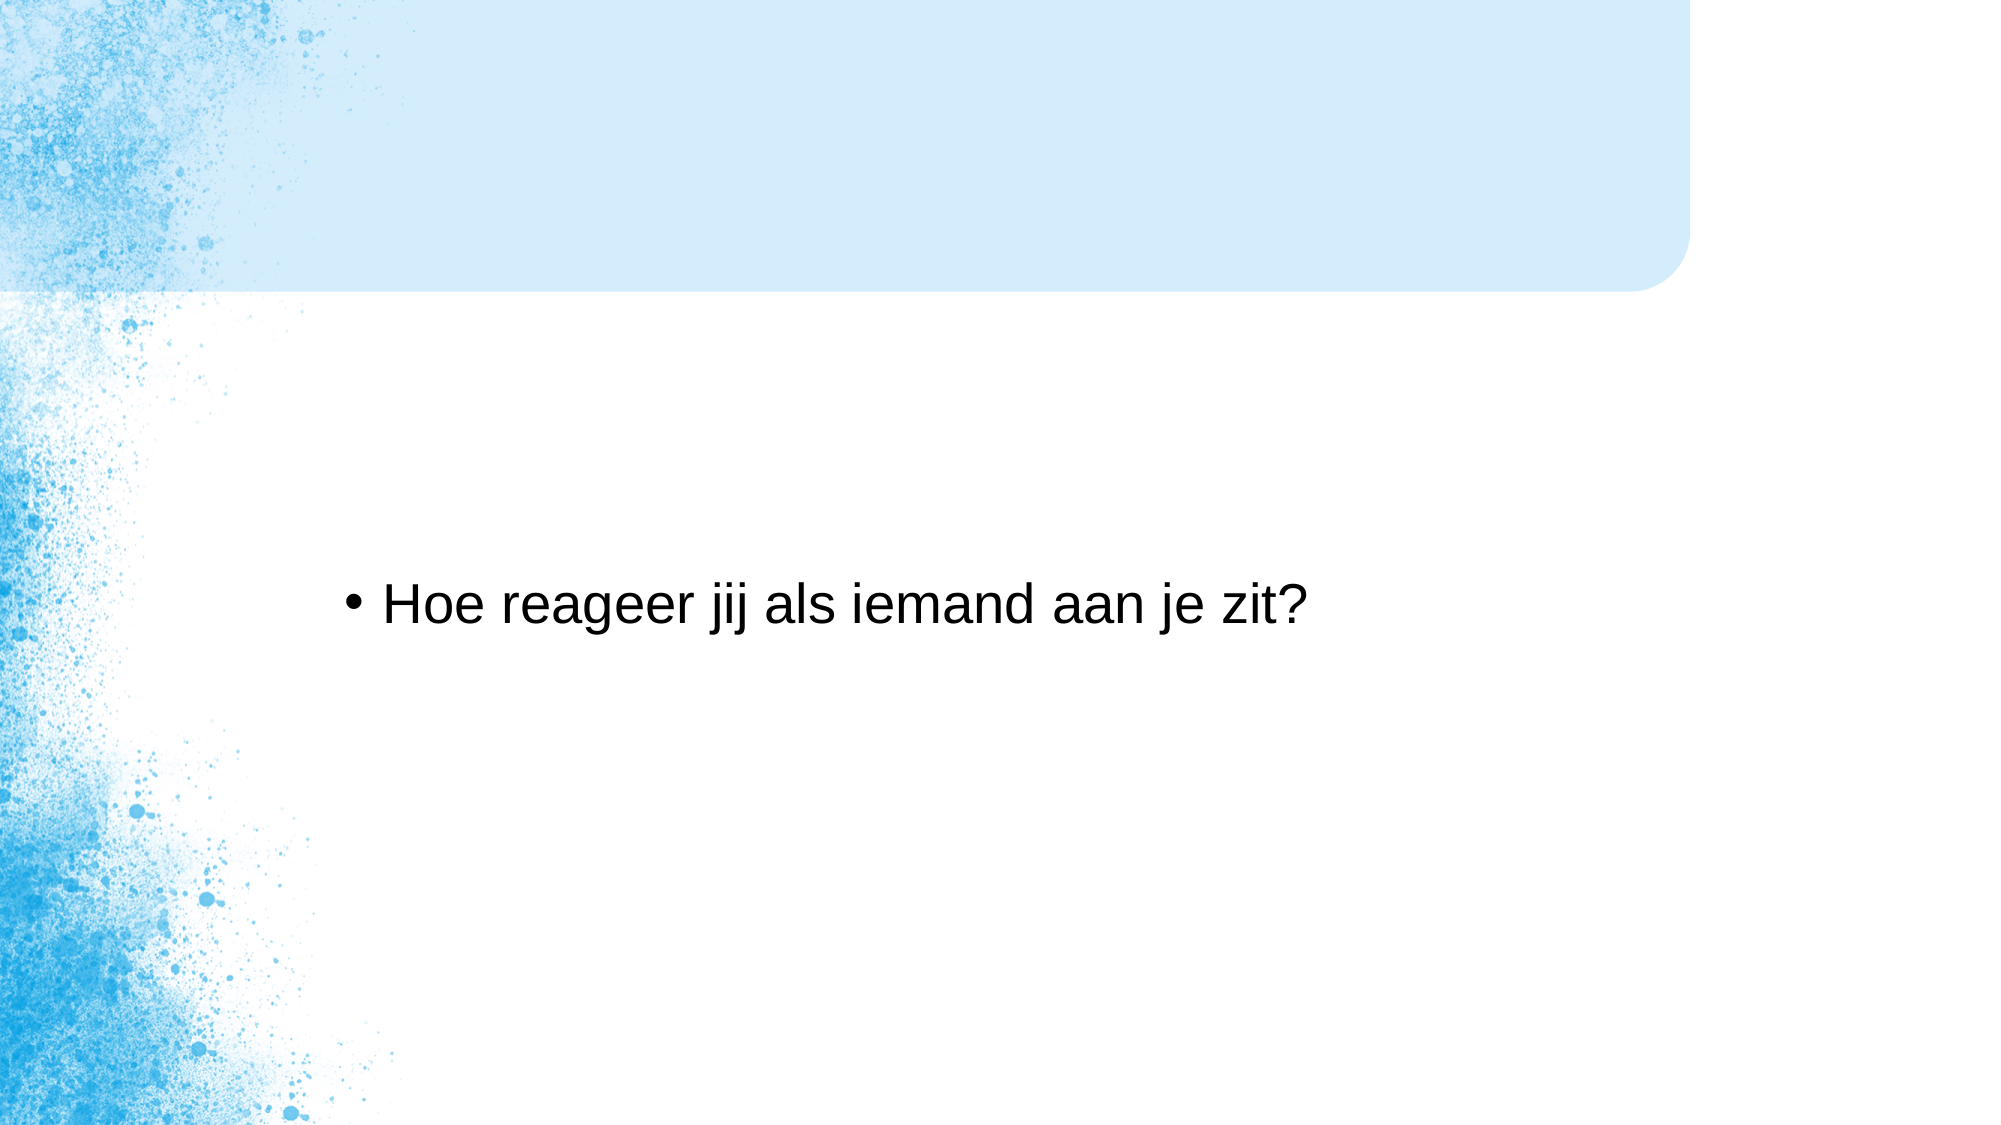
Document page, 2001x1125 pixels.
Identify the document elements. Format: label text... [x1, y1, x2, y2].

picture [0, 0, 415, 1125]
list Hoe reageer jij als iemand aan je zit? [344, 566, 1775, 732]
